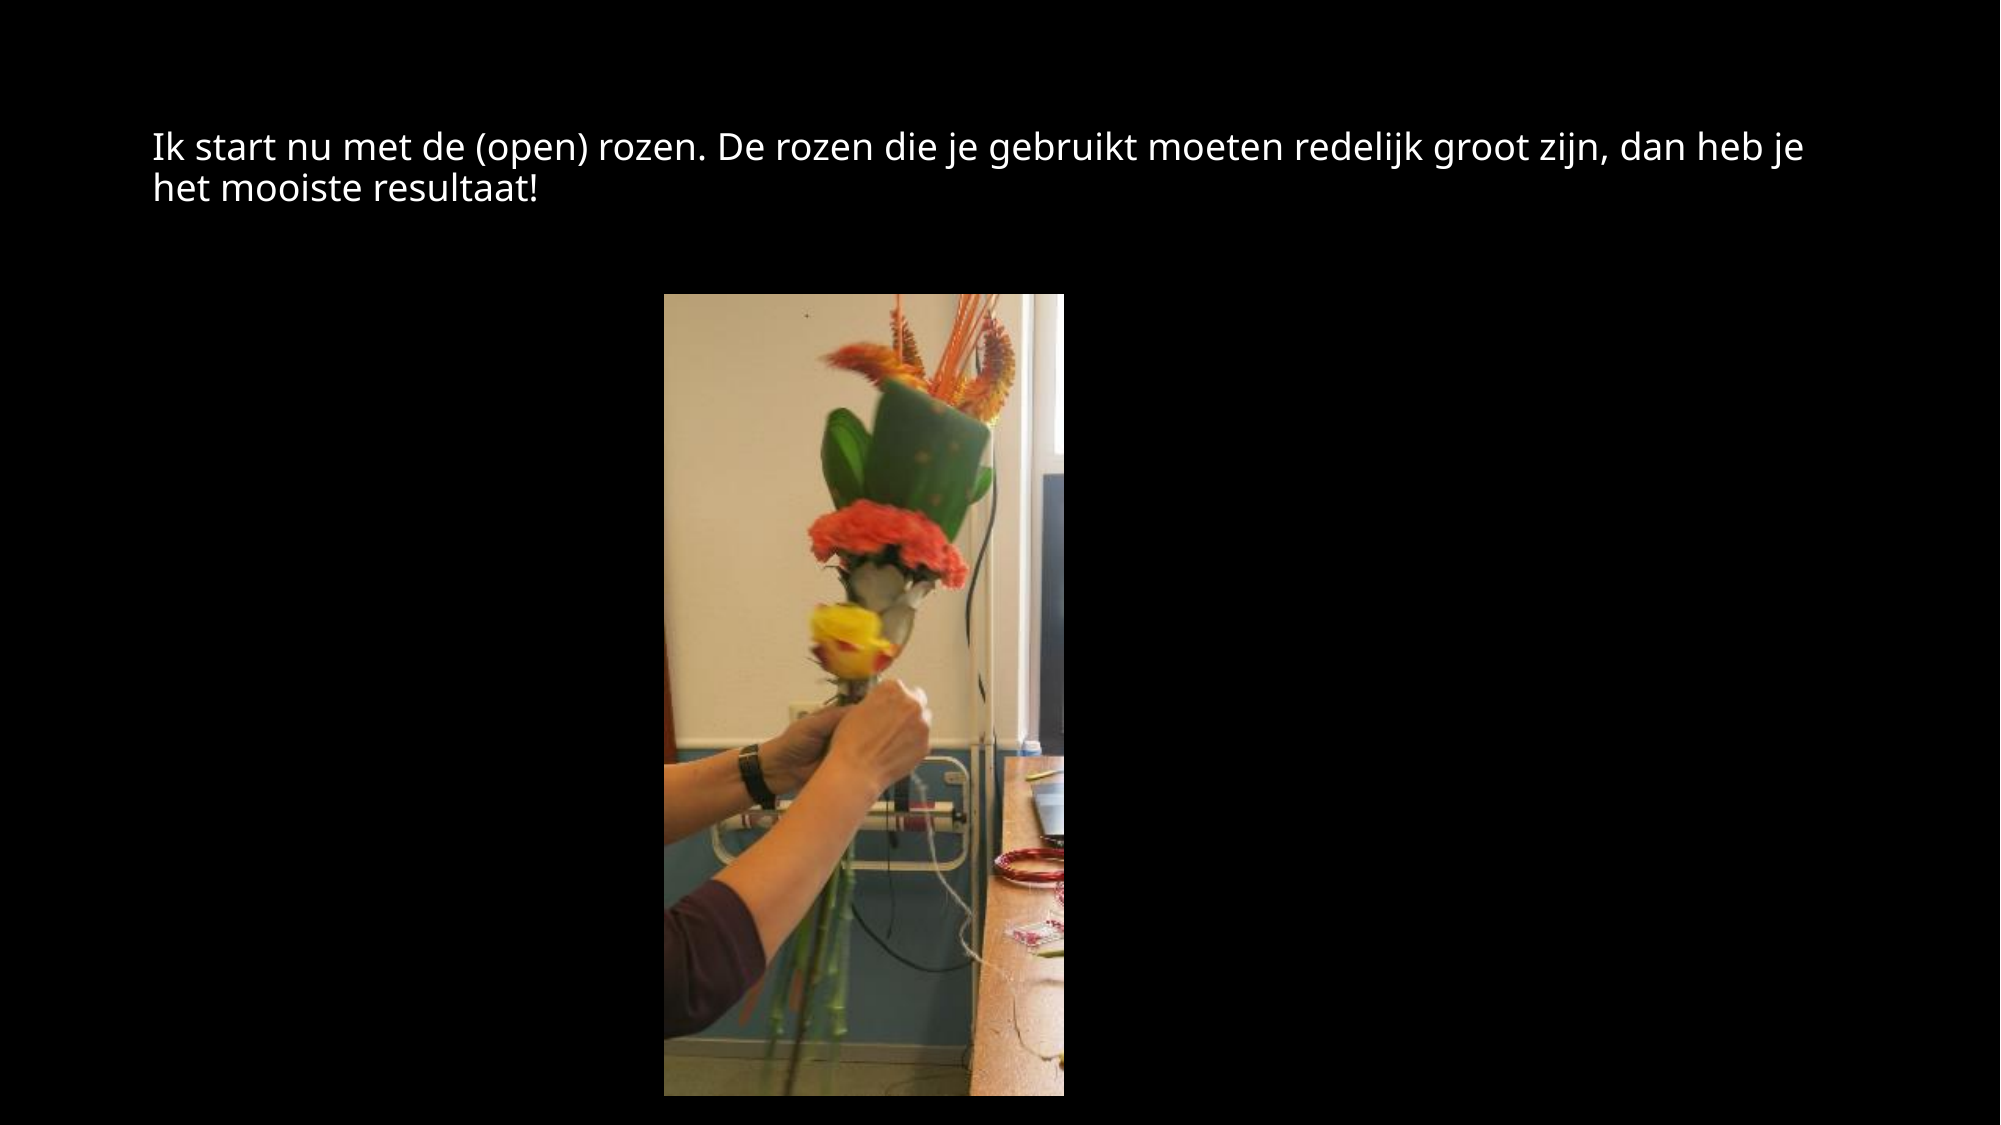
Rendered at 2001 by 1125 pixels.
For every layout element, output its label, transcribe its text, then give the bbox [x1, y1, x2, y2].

title Ik start nu met de (open) rozen. De rozen die je gebruikt moeten redelijk groot zijn, dan heb je het mooiste resultaat! [137, 59, 1863, 278]
picture [664, 294, 1064, 1096]
